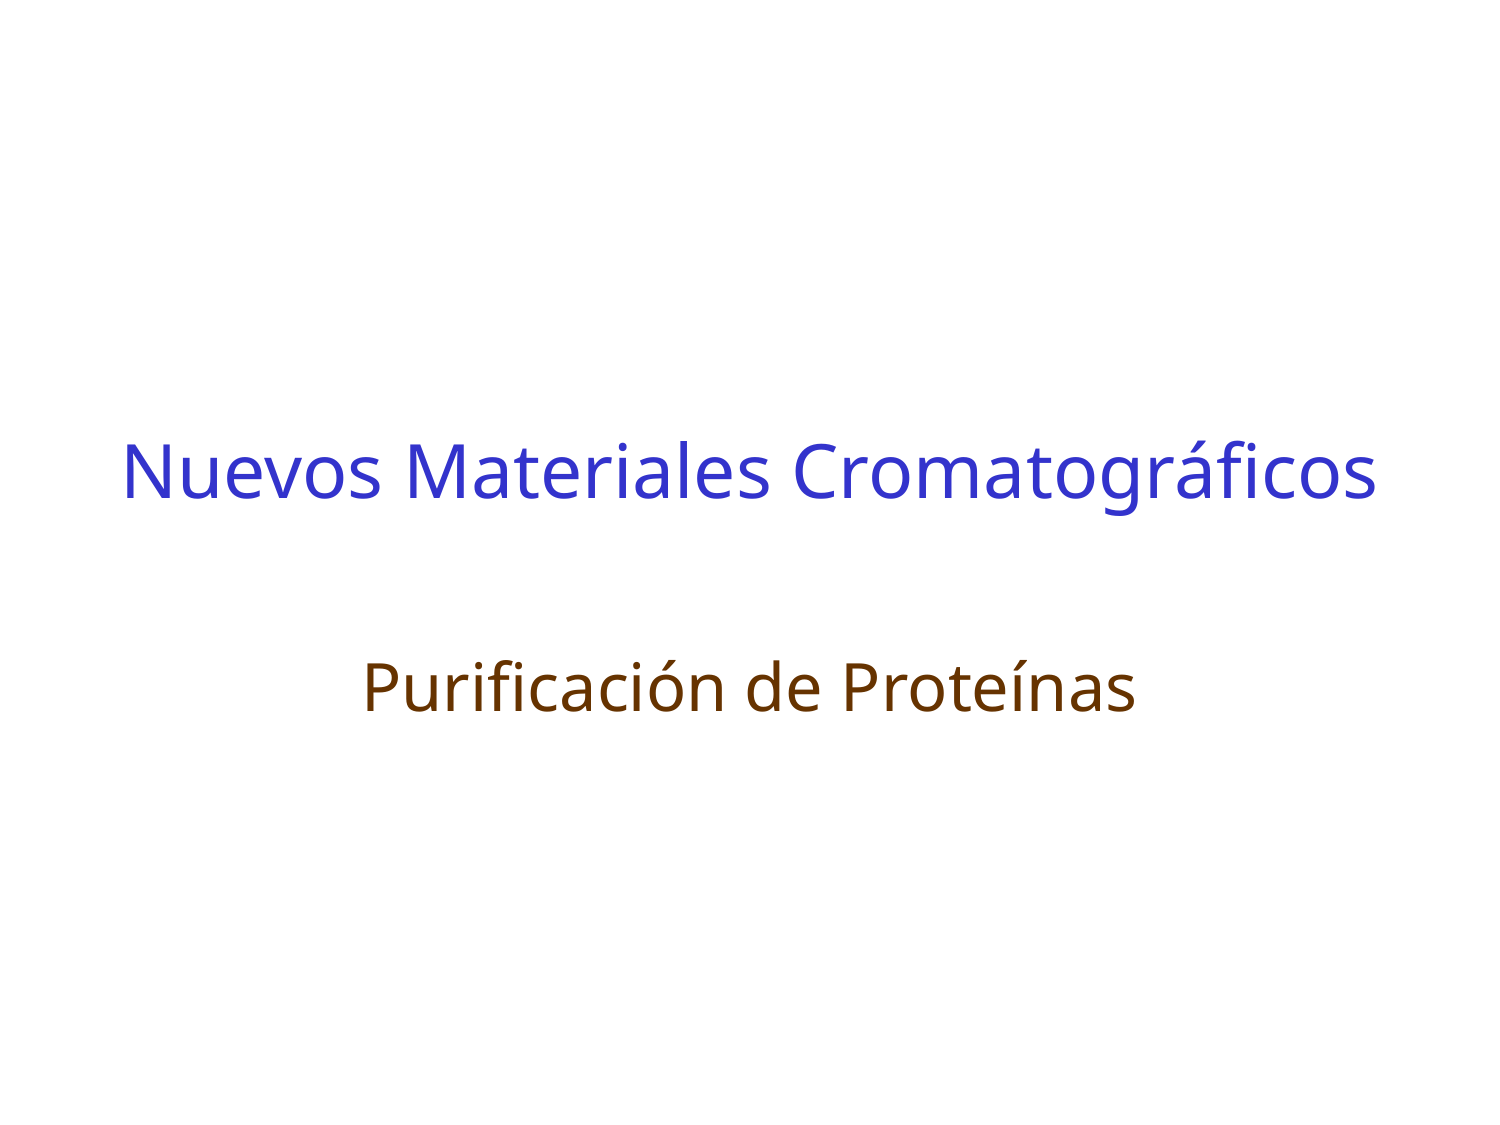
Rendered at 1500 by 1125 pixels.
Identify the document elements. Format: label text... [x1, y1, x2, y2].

subtitle Purificación de Proteínas [224, 637, 1276, 926]
title Nuevos Materiales Cromatográficos [58, 374, 1442, 563]
